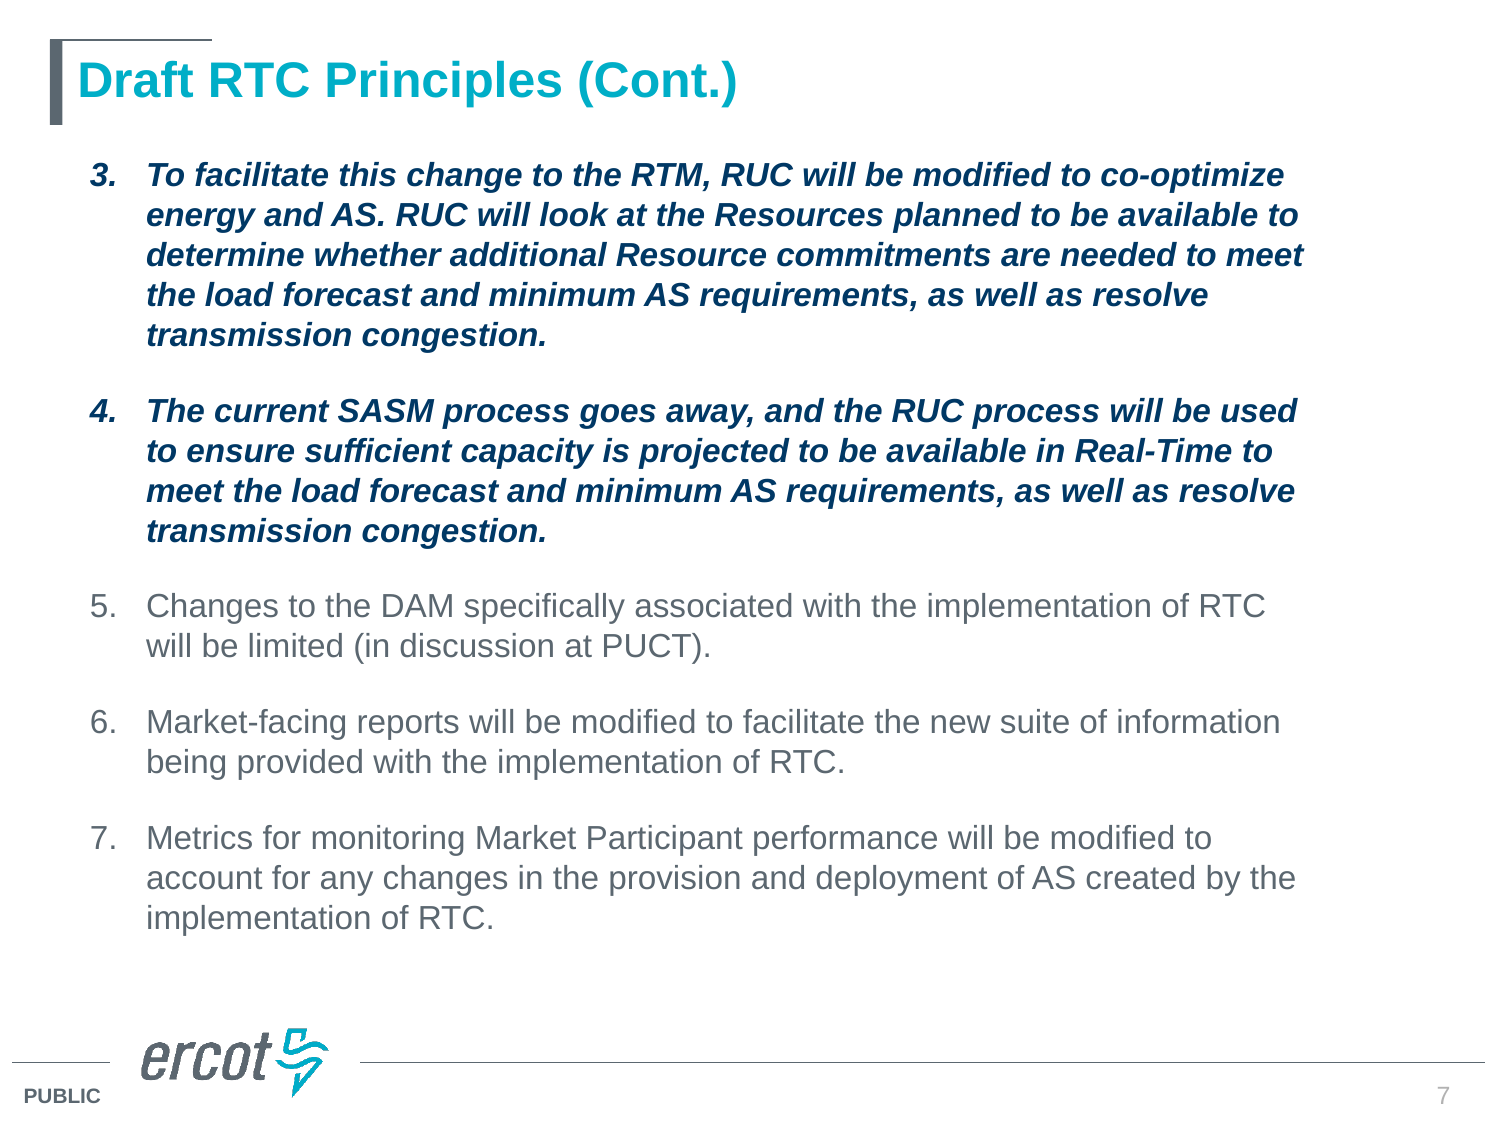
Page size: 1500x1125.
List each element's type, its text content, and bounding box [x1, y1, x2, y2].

picture [137, 1024, 332, 1100]
title Draft RTC Principles (Cont.) [62, 39, 1450, 125]
slide_number 7 [1400, 1076, 1488, 1113]
list To facilitate this change to the RTM, RUC will be modified to co-optimize energy and AS. RUC will look at the Resources planned to be available to determine whether additional Resource commitments are needed to meet the load forecast and minimum AS requirements, as well as resolve transmission congestion. The current SASM process goes away, and the RUC process will be used to ensure sufficient capacity is projected to be available in Real-Time to meet the load forecast and minimum AS requirements, as well as resolve transmission congestion. Changes to the DAM specifically associated with the implementation of RTC will be limited (in discussion at PUCT). Market-facing reports will be modified to facilitate the new suite of information being provided with the implementation of RTC. Metrics for monitoring Market Participant performance will be modified to account for any changes in the provision and deployment of AS created by the implementation of RTC. [75, 146, 1338, 950]
